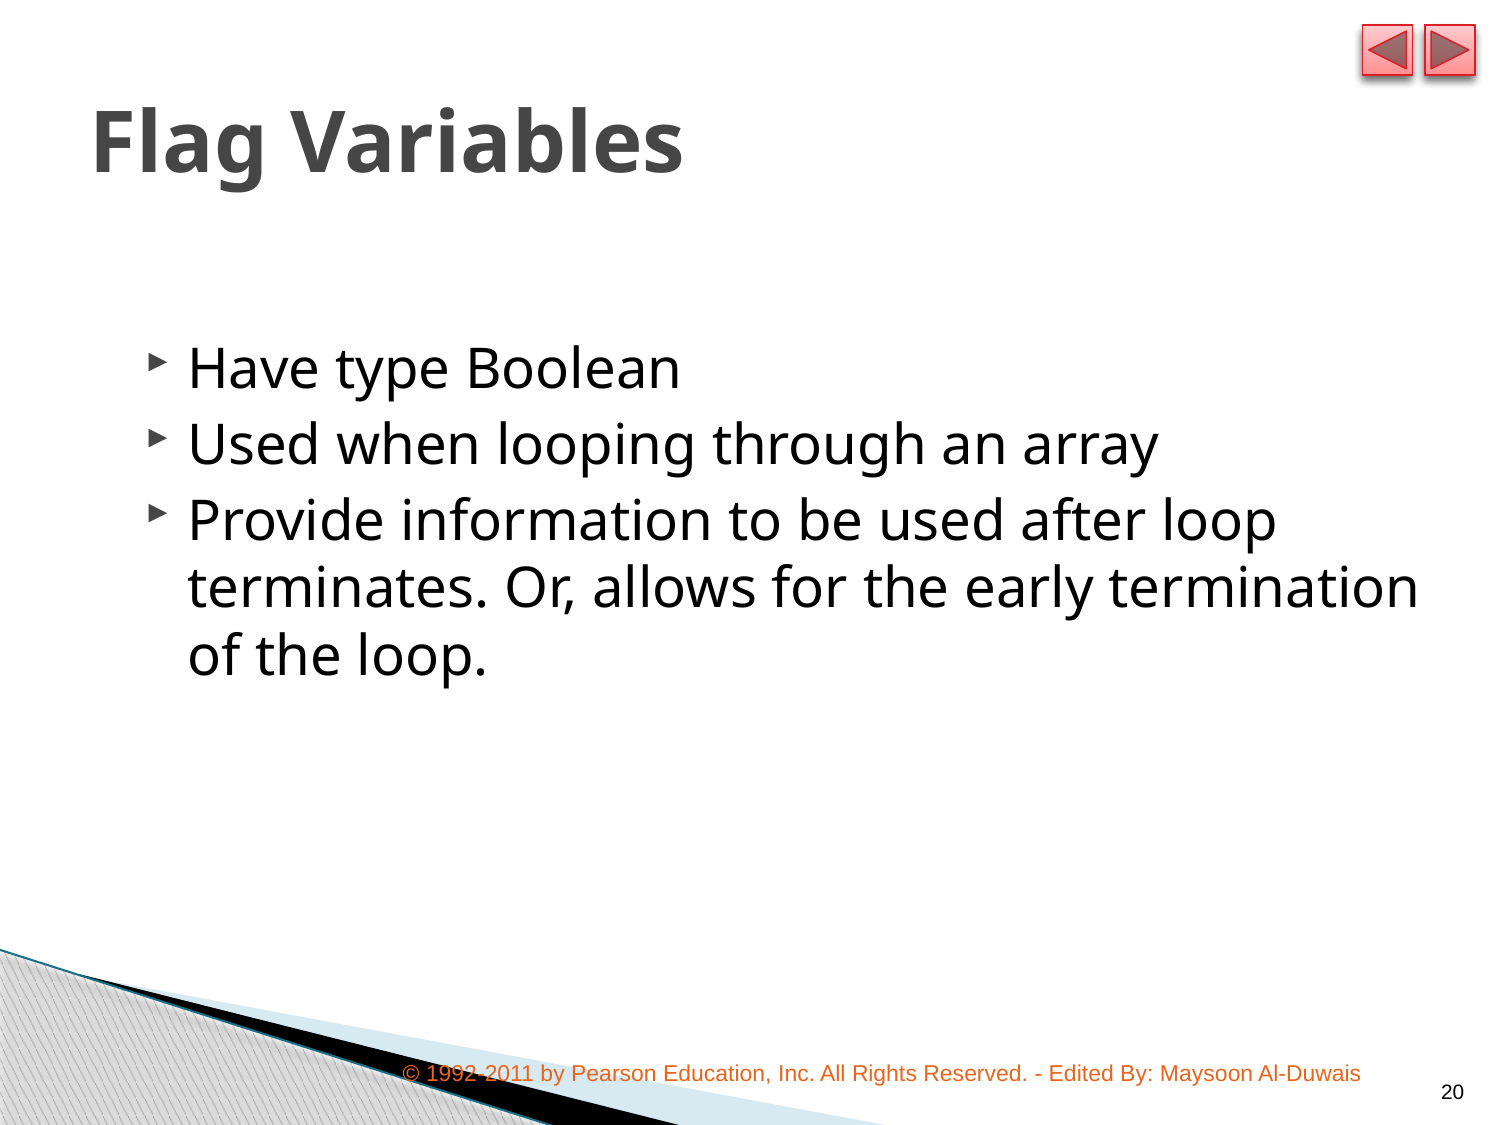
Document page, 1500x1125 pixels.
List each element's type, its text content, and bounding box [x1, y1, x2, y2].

footer © 1992-2011 by Pearson Education, Inc. All Rights Reserved. - Edited By: Maysoon Al-Duwais [387, 1051, 1425, 1112]
title Flag Variables [75, 45, 1425, 233]
list Have type Boolean Used when looping through an array Provide information to be used after loop terminates. Or, allows for the early termination of the loop. [112, 324, 1470, 1007]
slide_number 20 [1425, 1051, 1479, 1112]
